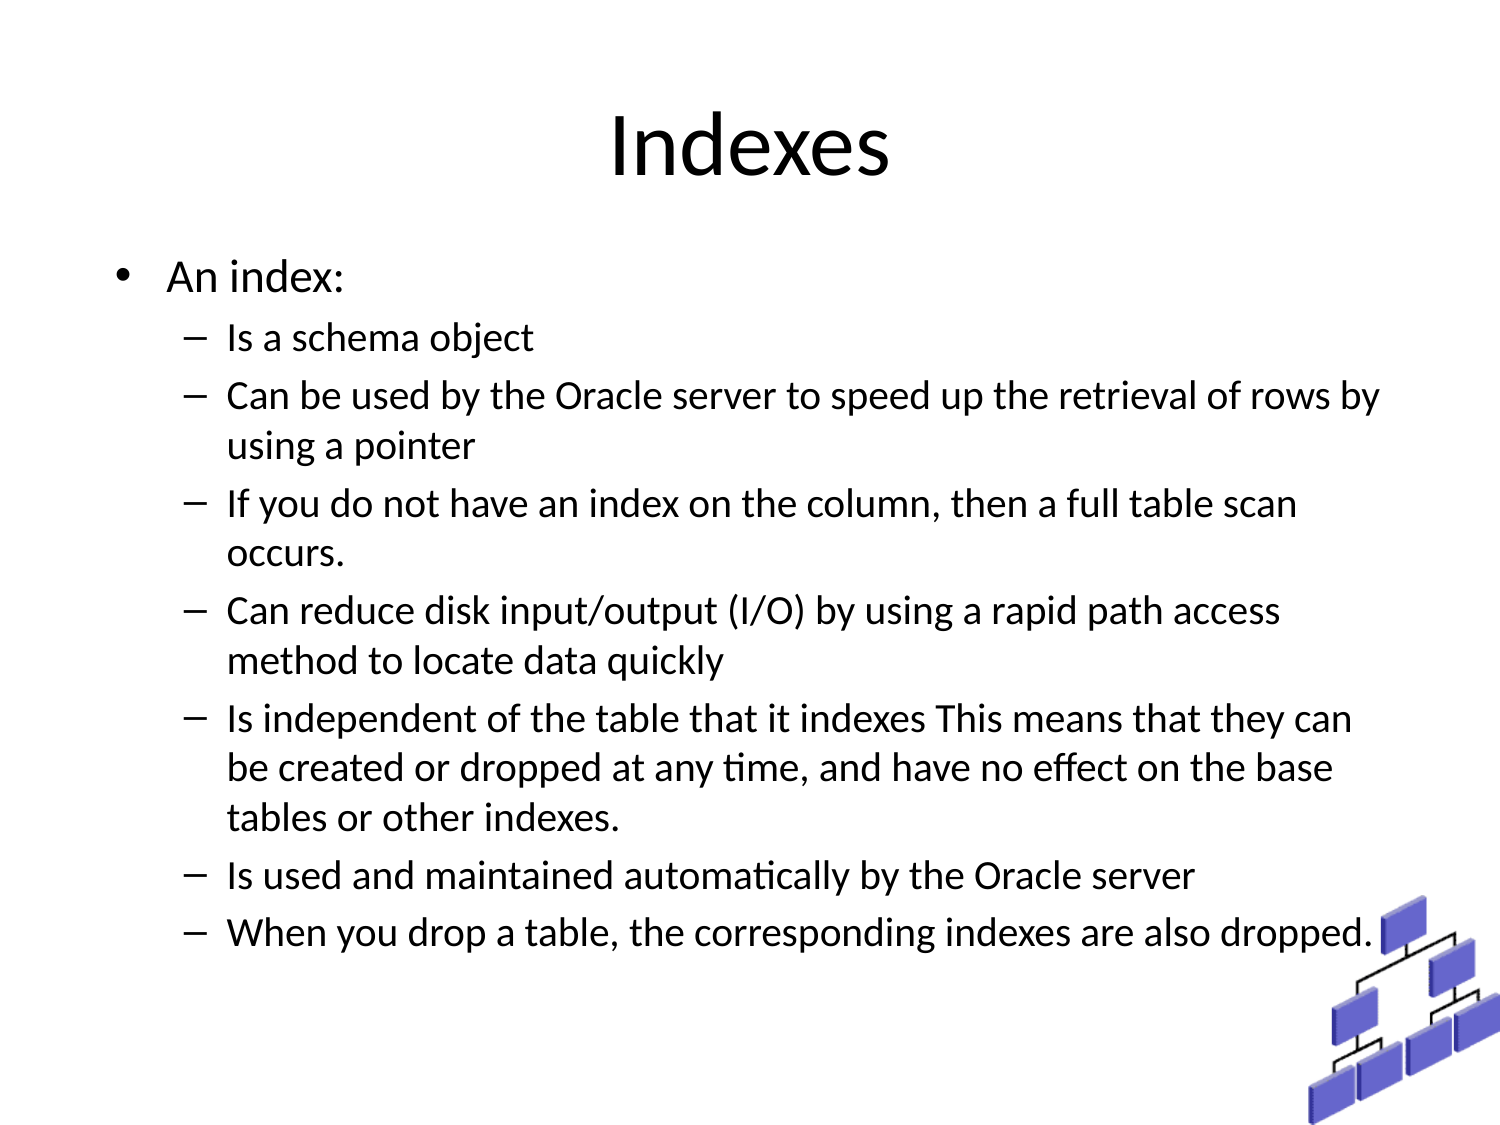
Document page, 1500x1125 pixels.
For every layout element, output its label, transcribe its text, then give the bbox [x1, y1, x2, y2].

title Indexes [75, 45, 1425, 233]
picture [1307, 895, 1500, 1125]
list An index: Is a schema object Can be used by the Oracle server to speed up the retrieval of rows by using a pointer If you do not have an index on the column, then a full table scan occurs. Can reduce disk input/output (I/O) by using a rapid path access method to locate data quickly Is independent of the table that it indexes This means that they can be created or dropped at any time, and have no effect on the base tables or other indexes. Is used and maintained automatically by the Oracle server When you drop a table, the corresponding indexes are also dropped. [99, 237, 1399, 988]
